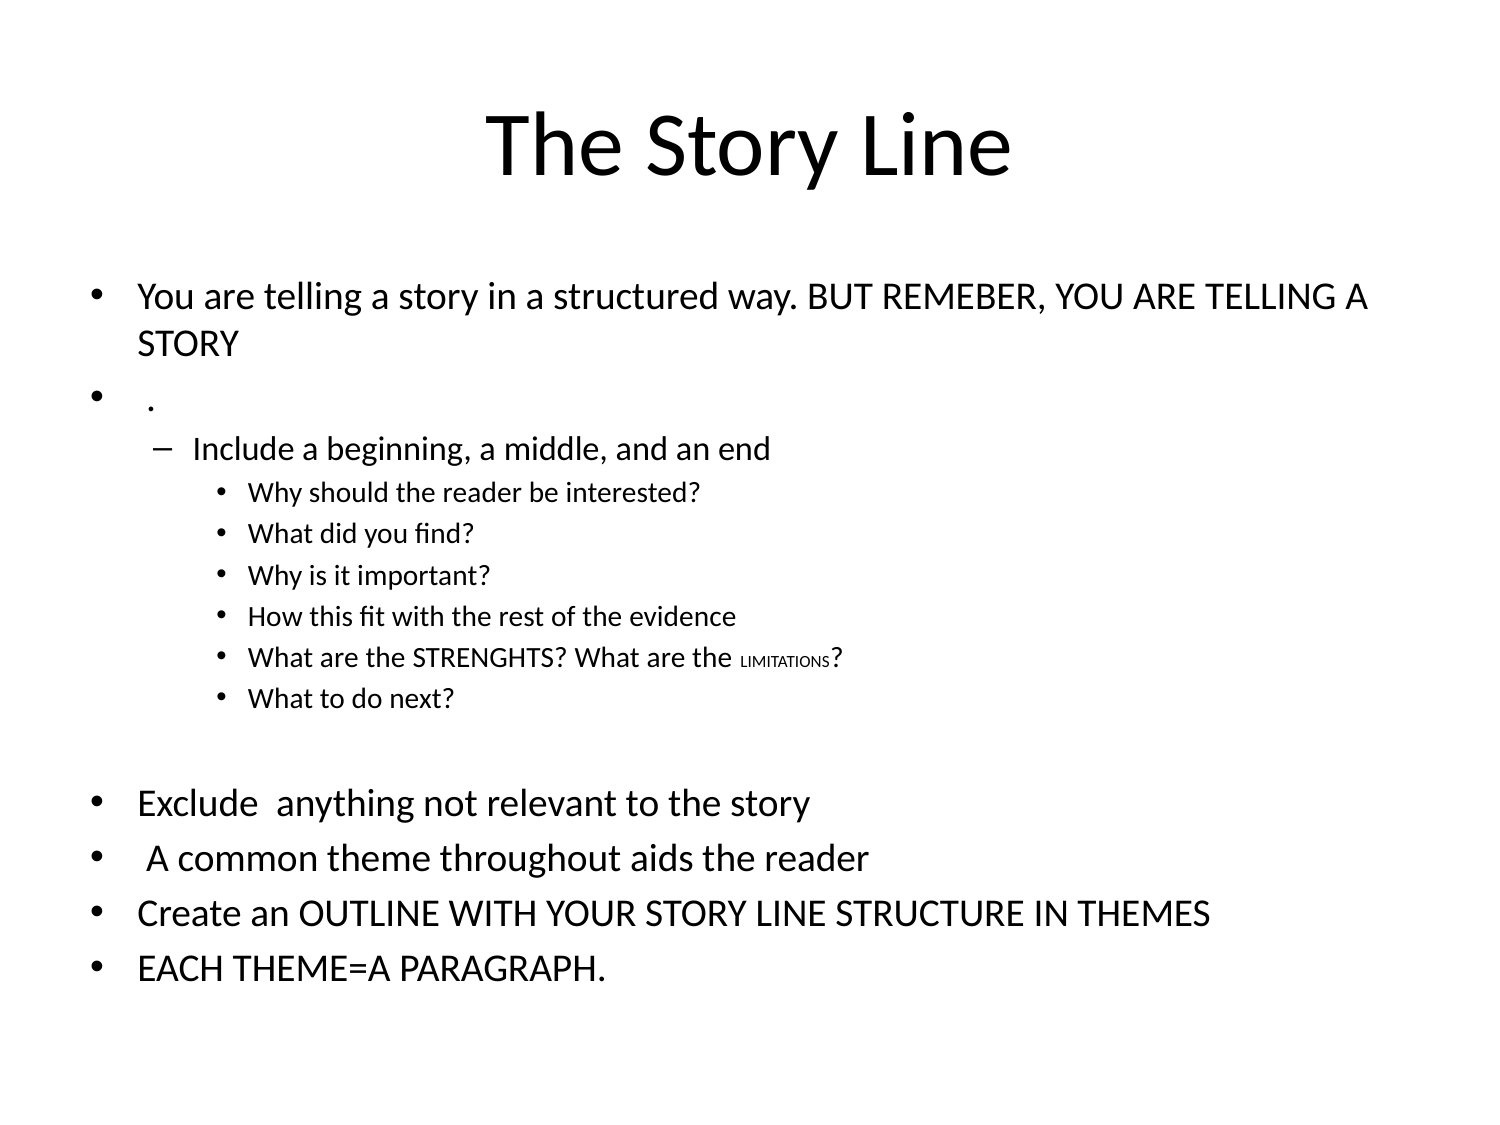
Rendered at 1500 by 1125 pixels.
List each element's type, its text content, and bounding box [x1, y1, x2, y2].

list You are telling a story in a structured way. BUT REMEBER, YOU ARE TELLING A STORY . Include a beginning, a middle, and an end Why should the reader be interested? What did you find? Why is it important? How this fit with the rest of the evidence What are the STRENGHTS? What are the LIMITATIONS? What to do next? Exclude anything not relevant to the story A common theme throughout aids the reader Create an OUTLINE WITH YOUR STORY LINE STRUCTURE IN THEMES EACH THEME=A PARAGRAPH. [75, 262, 1425, 1005]
title The Story Line [75, 45, 1425, 233]
